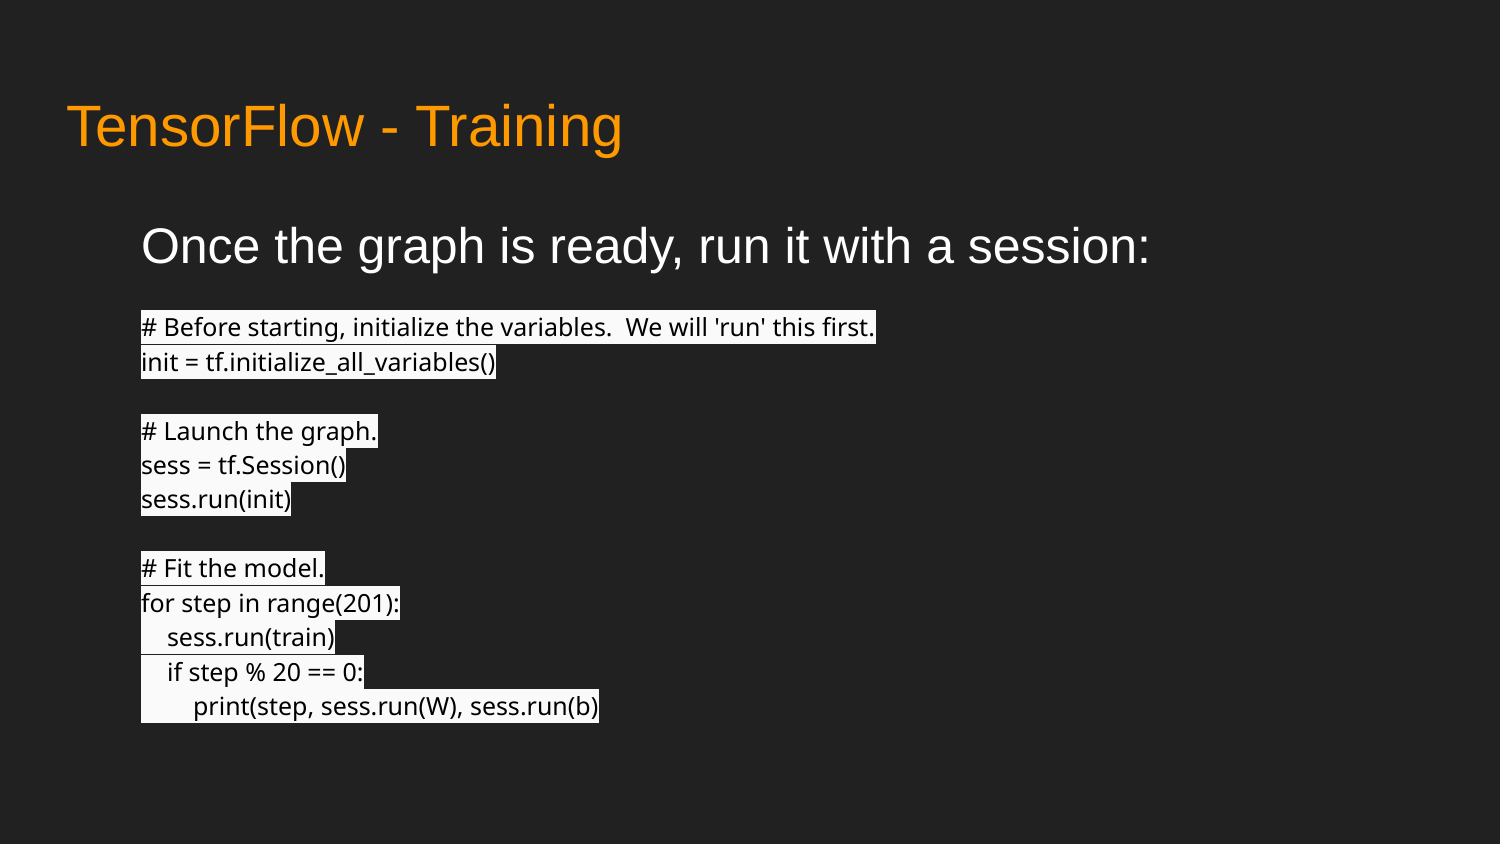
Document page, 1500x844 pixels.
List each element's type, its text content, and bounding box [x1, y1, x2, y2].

title TensorFlow - Training [51, 72, 1449, 167]
list Once the graph is ready, run it with a session: # Before starting, initialize the variables. We will 'run' this first. init = tf.initialize_all_variables() # Launch the graph. sess = tf.Session() sess.run(init) # Fit the model. for step in range(201): sess.run(train) if step % 20 == 0: print(step, sess.run(W), sess.run(b) [51, 189, 1449, 750]
